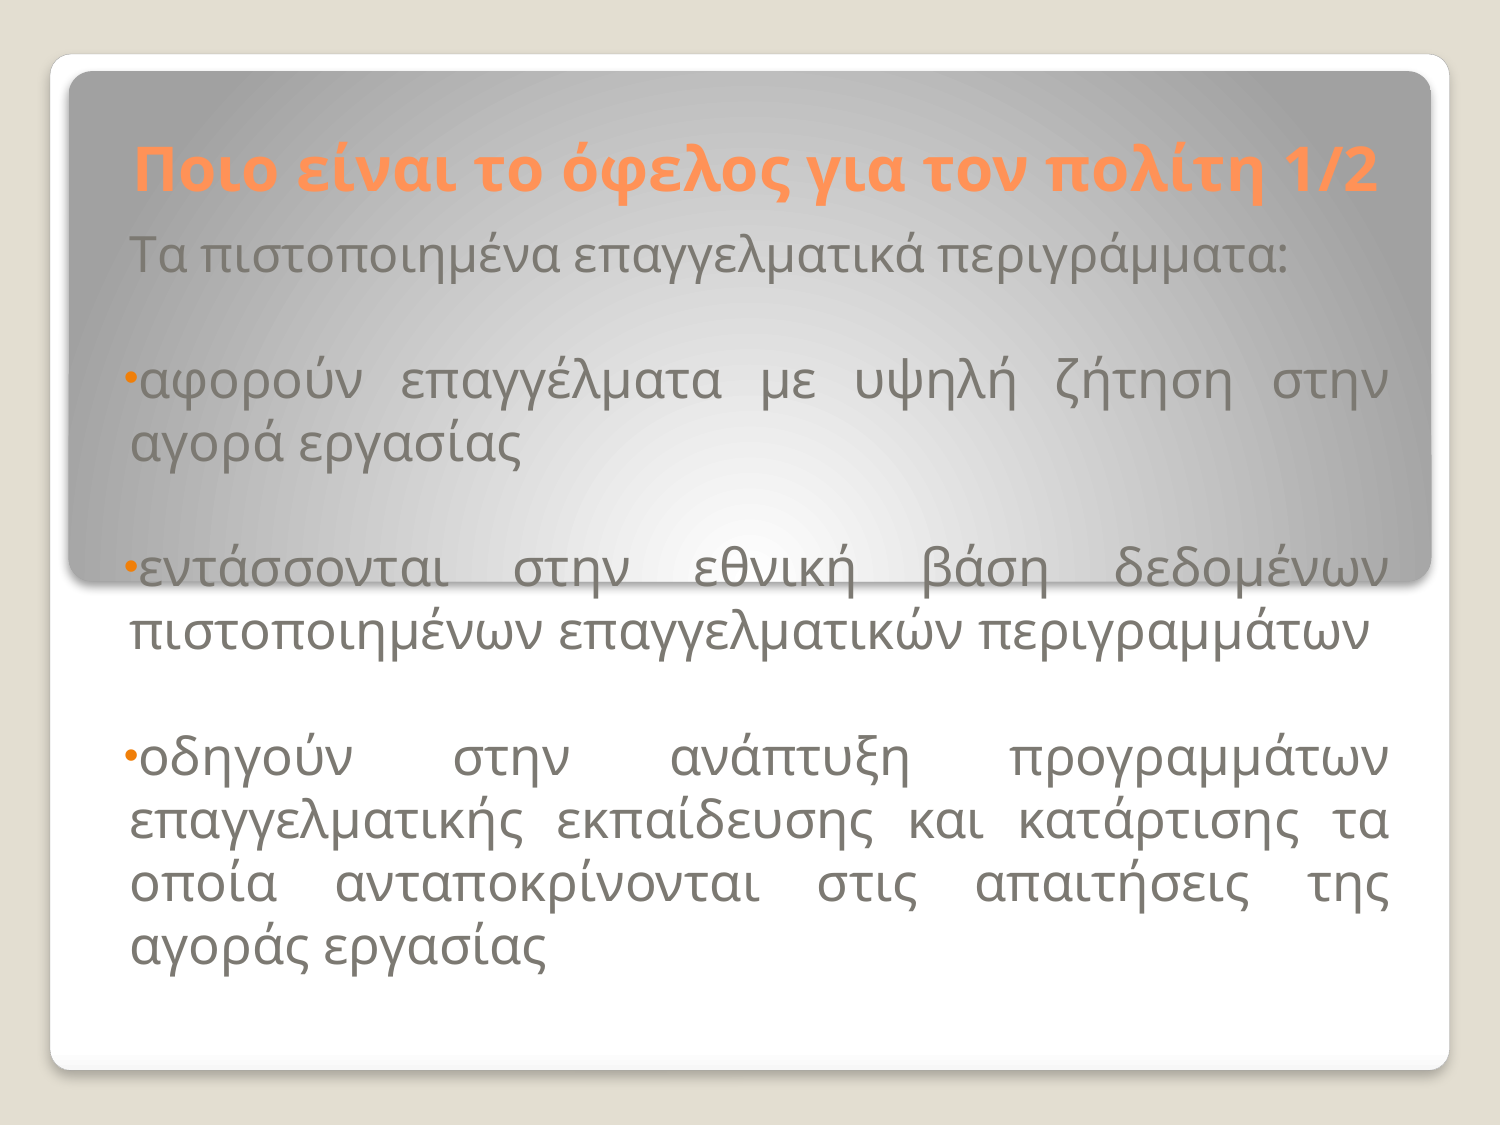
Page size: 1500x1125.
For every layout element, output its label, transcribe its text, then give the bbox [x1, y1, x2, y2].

title Ποιο είναι το όφελος για τον πολίτη 1/2 [112, 117, 1388, 211]
subtitle Tα πιστοποιημένα επαγγελματικά περιγράμματα: αφορούν επαγγέλματα με υψηλή ζήτηση στην αγορά εργασίας εντάσσονται στην εθνική βάση δεδομένων πιστοποιημένων επαγγελματικών περιγραμμάτων οδηγούν στην ανάπτυξη προγραμμάτων επαγγελματικής εκπαίδευσης και κατάρτισης τα οποία ανταποκρίνονται στις απαιτήσεις της αγοράς εργασίας [93, 222, 1407, 1020]
